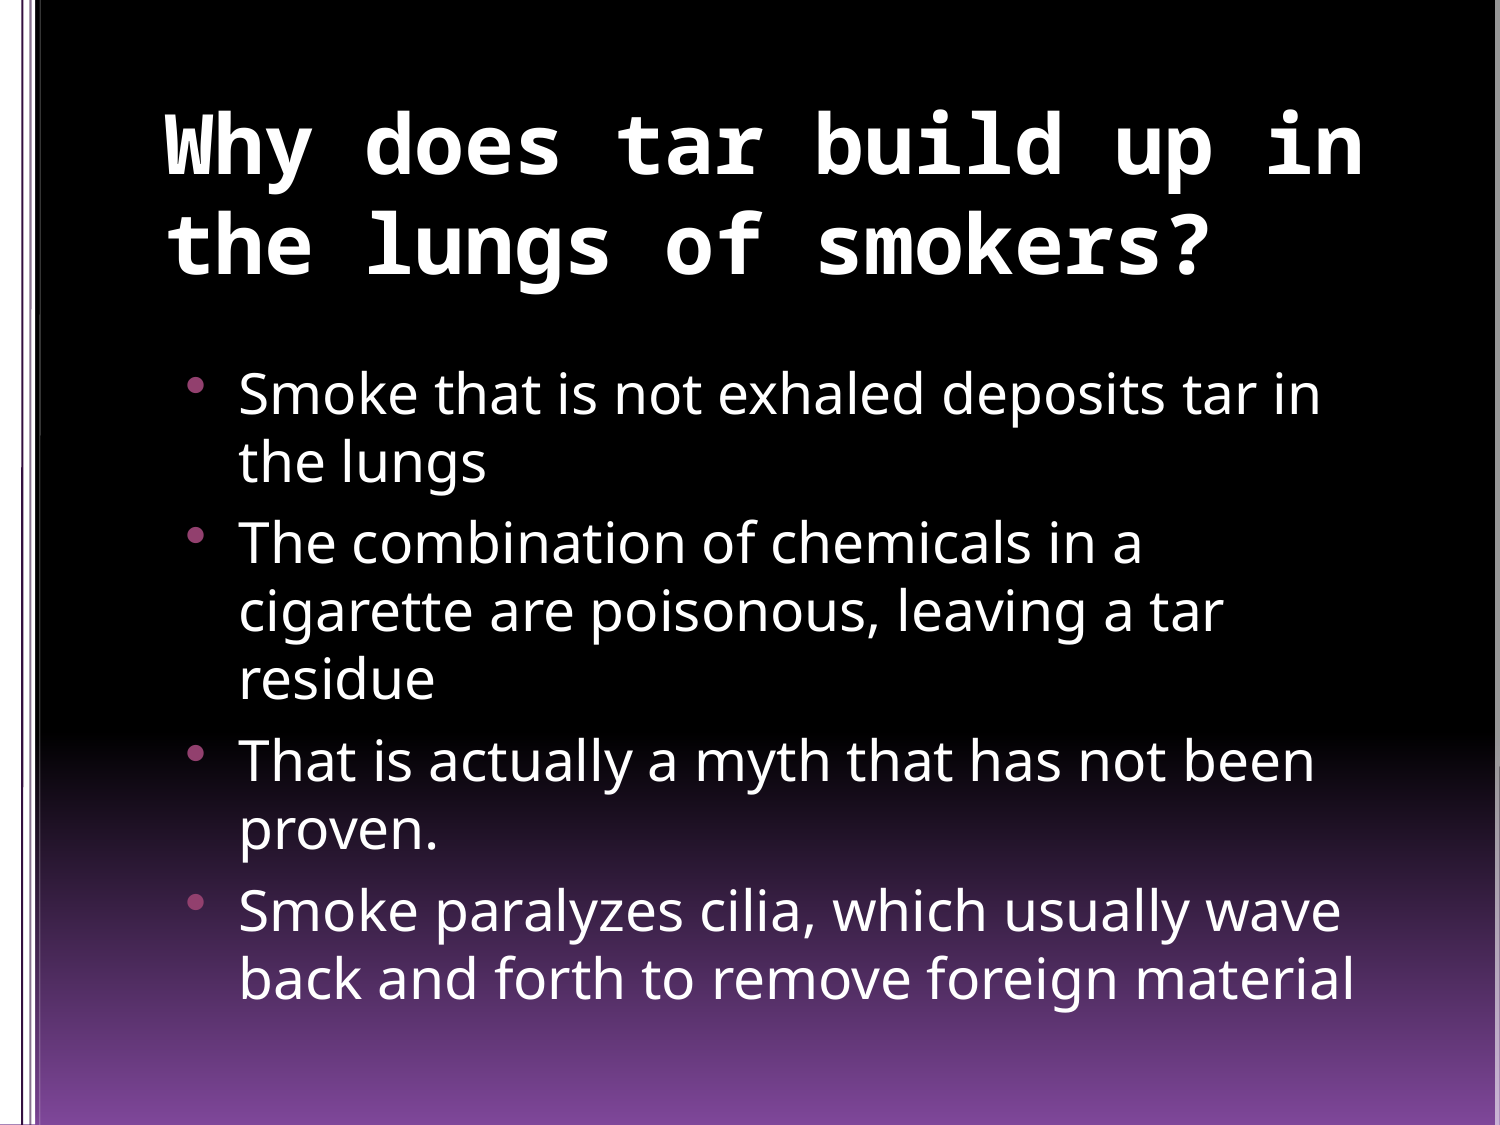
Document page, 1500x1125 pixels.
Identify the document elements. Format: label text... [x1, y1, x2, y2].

list Smoke that is not exhaled deposits tar in the lungs The combination of chemicals in a cigarette are poisonous, leaving a tar residue That is actually a myth that has not been proven. Smoke paralyzes cilia, which usually wave back and forth to remove foreign material [162, 350, 1375, 1031]
title Why does tar build up in the lungs of smokers? [150, 83, 1425, 234]
